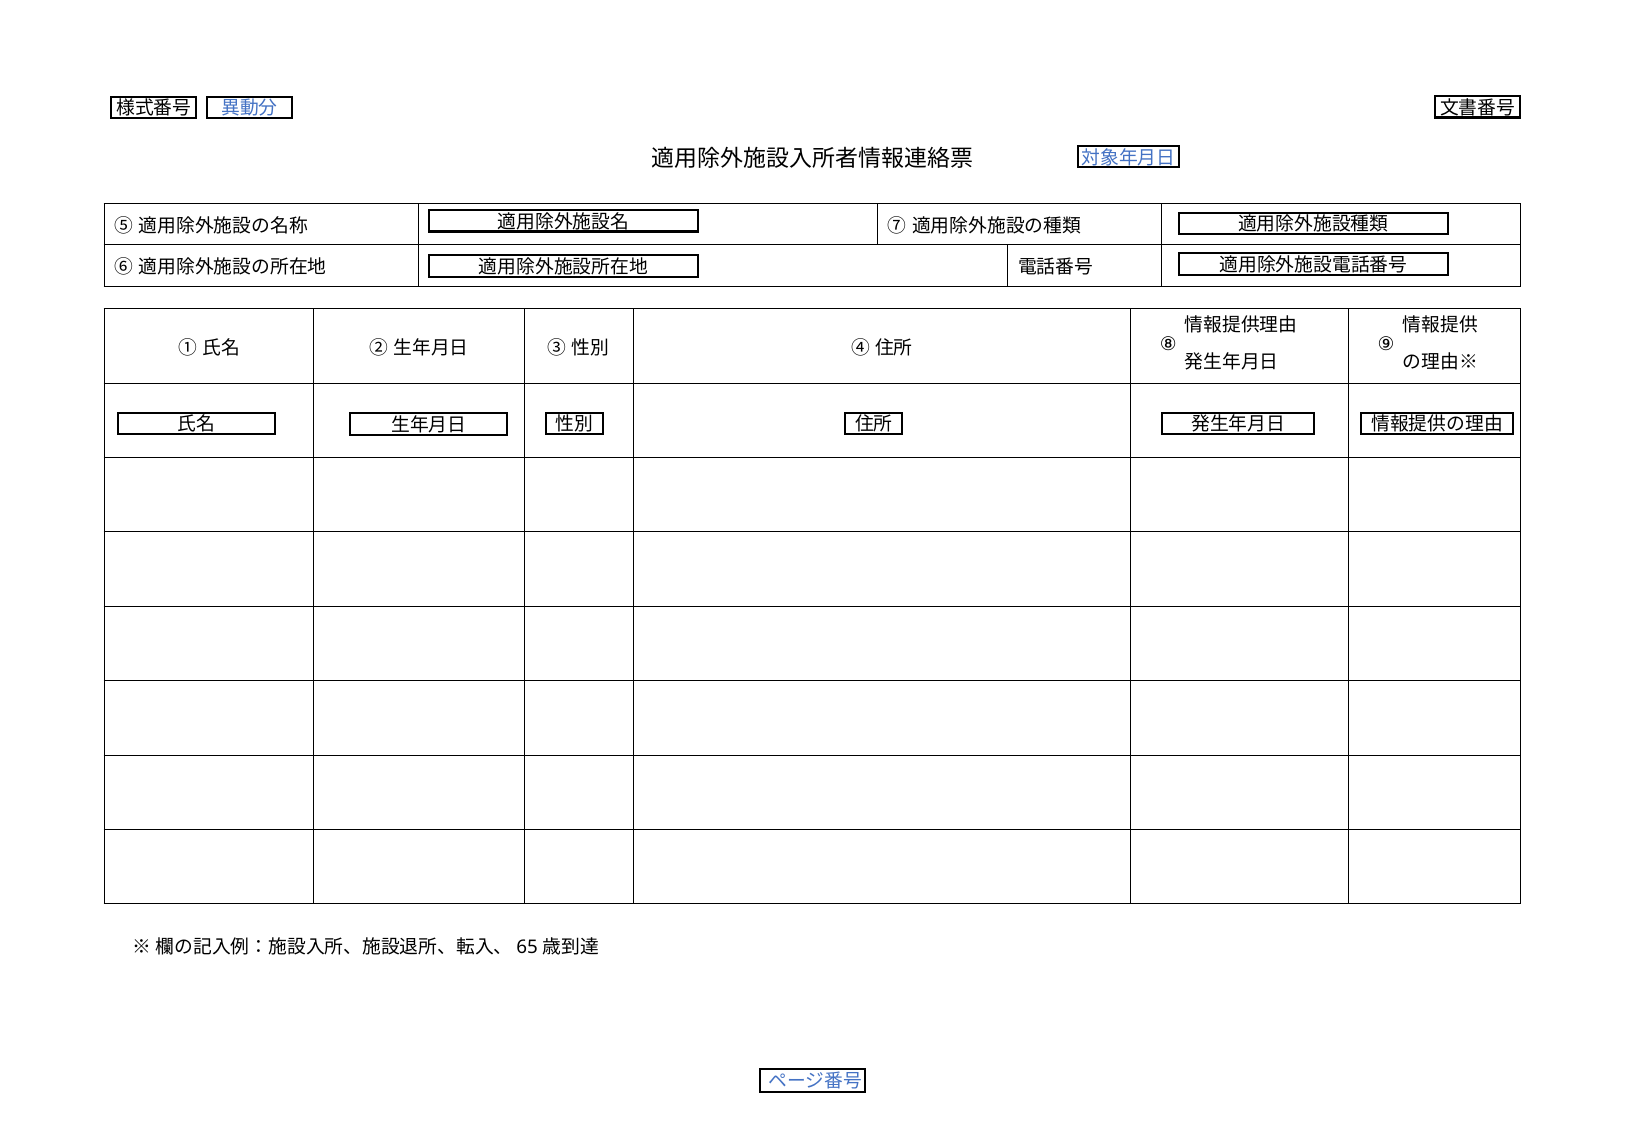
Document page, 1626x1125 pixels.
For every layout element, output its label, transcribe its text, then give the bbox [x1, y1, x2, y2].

table_cell [1349, 756, 1520, 829]
table_cell [525, 681, 633, 755]
table_header ②生年月日 [314, 309, 524, 383]
text_box 住所 [844, 412, 903, 435]
table_cell [1349, 384, 1520, 457]
table_cell [525, 532, 633, 606]
table_header [1162, 204, 1520, 244]
table_cell ⑥適用除外施設の所在地 [105, 245, 418, 286]
table_cell [634, 607, 1130, 680]
table_cell [314, 607, 524, 680]
text_box 様式番号 [110, 96, 197, 119]
text_box 異動分 [206, 96, 293, 119]
table_cell [105, 384, 313, 457]
table_cell [1349, 607, 1520, 680]
text_box 氏名 [117, 412, 276, 435]
text_box 対象年月日 [1077, 145, 1180, 168]
table_header 情報提供理由 ⑧ 発生年月日 [1131, 309, 1348, 383]
table_cell [634, 681, 1130, 755]
table_cell 電話番号 [1008, 245, 1161, 286]
text_box 適用除外施設電話番号 [1178, 252, 1449, 276]
table_cell [525, 458, 633, 531]
table_cell [525, 830, 633, 903]
table_cell [105, 681, 313, 755]
table_cell [634, 458, 1130, 531]
table_cell [1349, 458, 1520, 531]
text_box 生年月日 [349, 412, 508, 436]
table_header ⑦適用除外施設の種類 [878, 204, 1161, 244]
table_cell [105, 607, 313, 680]
table_cell [1131, 458, 1348, 531]
table_cell [314, 458, 524, 531]
table_cell [105, 830, 313, 903]
table_header ⑤適用除外施設の名称 [105, 204, 418, 244]
table_cell [419, 245, 1007, 286]
table_cell [525, 756, 633, 829]
text_box 適用除外施設種類 [1178, 212, 1449, 235]
table_header ①氏名 [105, 309, 313, 383]
text_box 情報提供の理由 [1360, 412, 1514, 435]
table_cell [634, 830, 1130, 903]
text_box ページ番号 [759, 1068, 866, 1093]
table_cell [1131, 384, 1348, 457]
table_cell [1349, 681, 1520, 755]
table_cell [105, 756, 313, 829]
table_cell [1131, 532, 1348, 606]
text_box 適用除外施設所在地 [428, 254, 699, 278]
table_cell [525, 384, 633, 457]
table_cell [314, 384, 524, 457]
table_header 情報提供 ⑨ の理由※ [1349, 309, 1520, 383]
table_cell [1349, 532, 1520, 606]
table_cell [314, 830, 524, 903]
table_cell [314, 532, 524, 606]
table_cell [1131, 830, 1348, 903]
table_cell [634, 532, 1130, 606]
text_box 発生年月日 [1161, 412, 1315, 435]
text_box 性別 [545, 412, 604, 435]
table_cell [634, 384, 1130, 457]
table_cell [314, 681, 524, 755]
table_header [419, 204, 877, 244]
table_cell [314, 756, 524, 829]
table_header ③性別 [525, 309, 633, 383]
text_box ※欄の記入例：施設入所、施設退所、転入、65歳到達 [117, 927, 873, 983]
table_cell [1162, 245, 1520, 286]
table_cell [105, 458, 313, 531]
table_cell [1131, 756, 1348, 829]
text_box 適用除外施設名 [428, 209, 699, 233]
table_cell [1349, 830, 1520, 903]
table_header ④住所 [634, 309, 1130, 383]
text_box 文書番号 [1434, 95, 1521, 119]
table_cell [1131, 607, 1348, 680]
table_cell [634, 756, 1130, 829]
table_cell [105, 532, 313, 606]
table_cell [525, 607, 633, 680]
table_cell [1131, 681, 1348, 755]
text_box 適用除外施設入所者情報連絡票 [640, 141, 985, 172]
